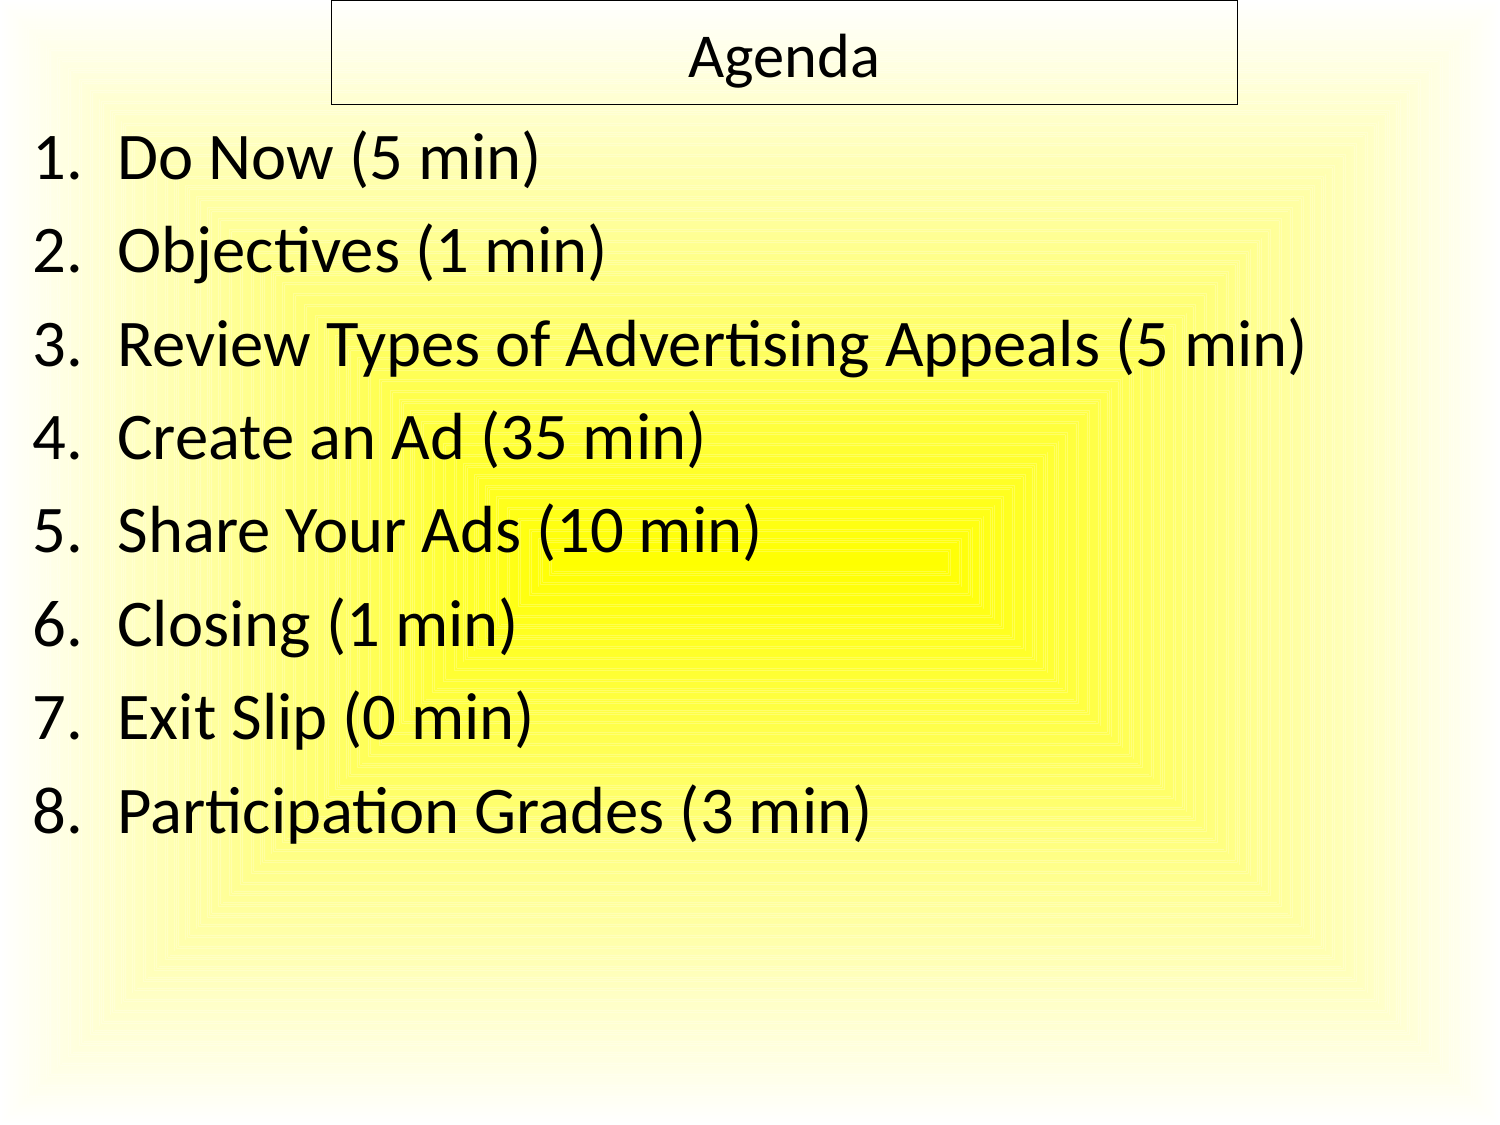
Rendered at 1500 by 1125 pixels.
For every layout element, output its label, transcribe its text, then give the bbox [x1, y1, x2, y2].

text_box Agenda [331, 0, 1238, 105]
list Do Now (5 min) Objectives (1 min) Review Types of Advertising Appeals (5 min) Create an Ad (35 min) Share Your Ads (10 min) Closing (1 min) Exit Slip (0 min) Participation Grades (3 min) [0, 104, 1500, 1125]
